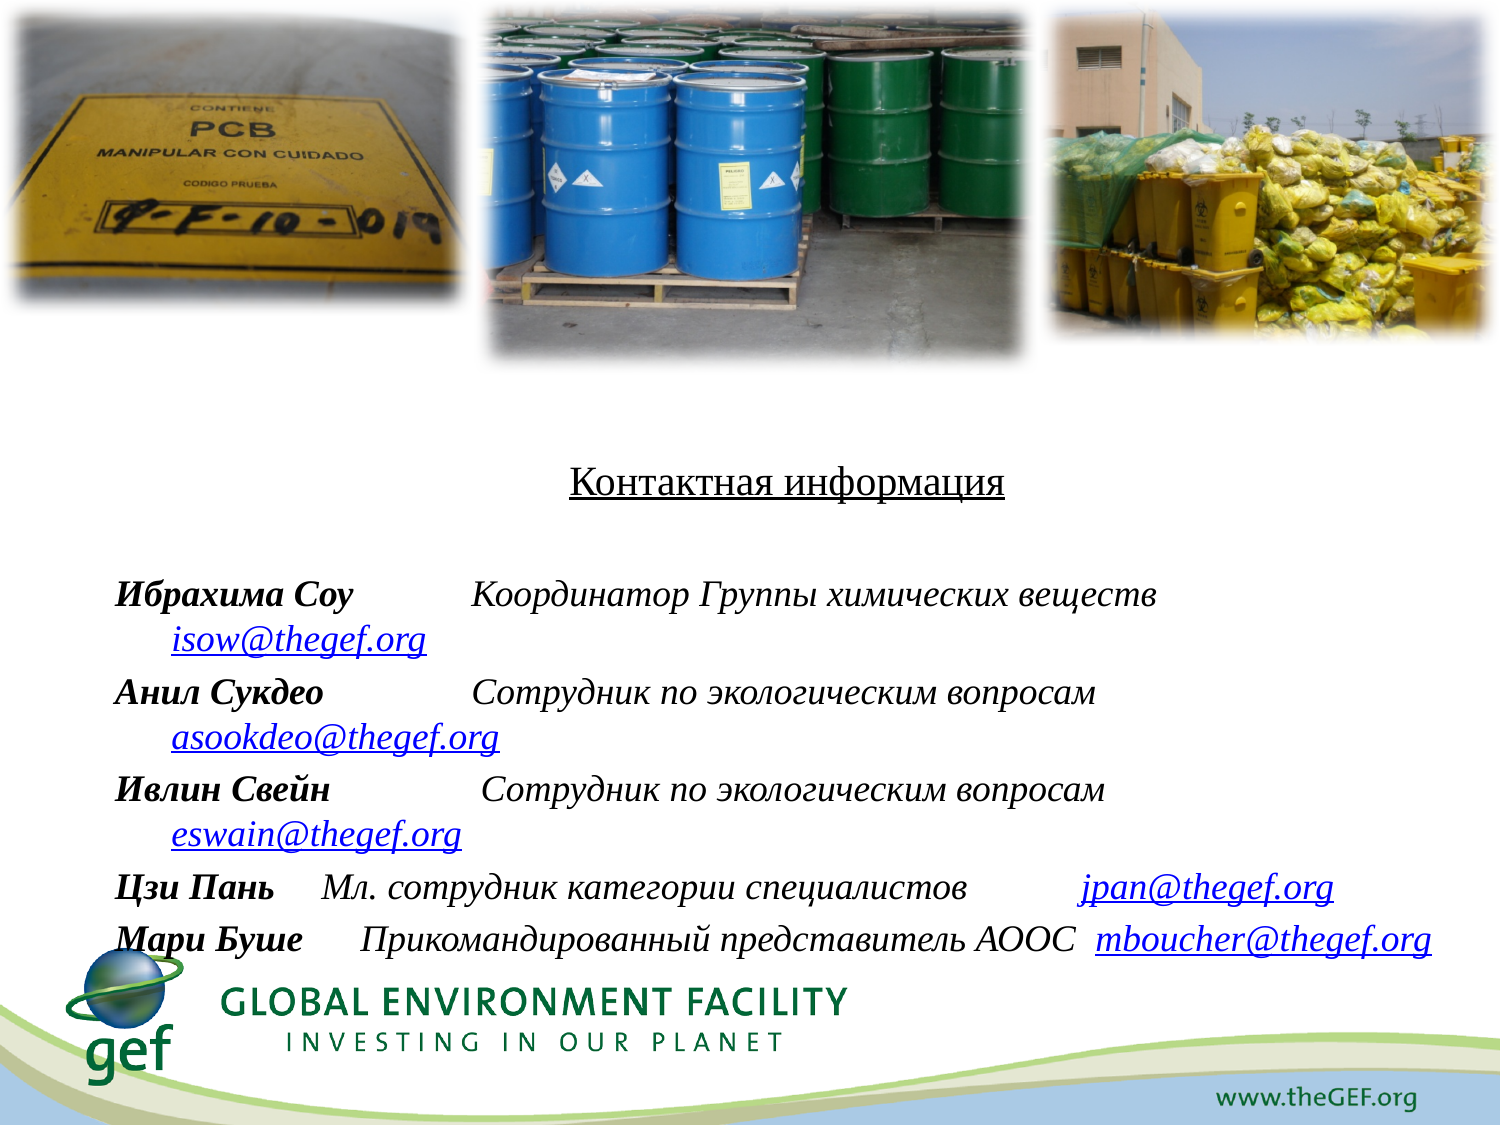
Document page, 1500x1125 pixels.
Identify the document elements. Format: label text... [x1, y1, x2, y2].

list Контактная информация Ибрахима Соу Координатор Группы химических веществ isow@thegef.org Анил Сукдео Сотрудник по экологическим вопросам asookdeo@thegef.org Ивлин Свейн Сотрудник по экологическим вопросам eswain@thegef.org Цзи Пань Мл. сотрудник категории специалистов jpan@thegef.org Мари Буше Прикомандированный представитель АООС mboucher@thegef.org [99, 387, 1476, 951]
picture [0, 920, 1500, 1125]
picture [0, 0, 1500, 376]
